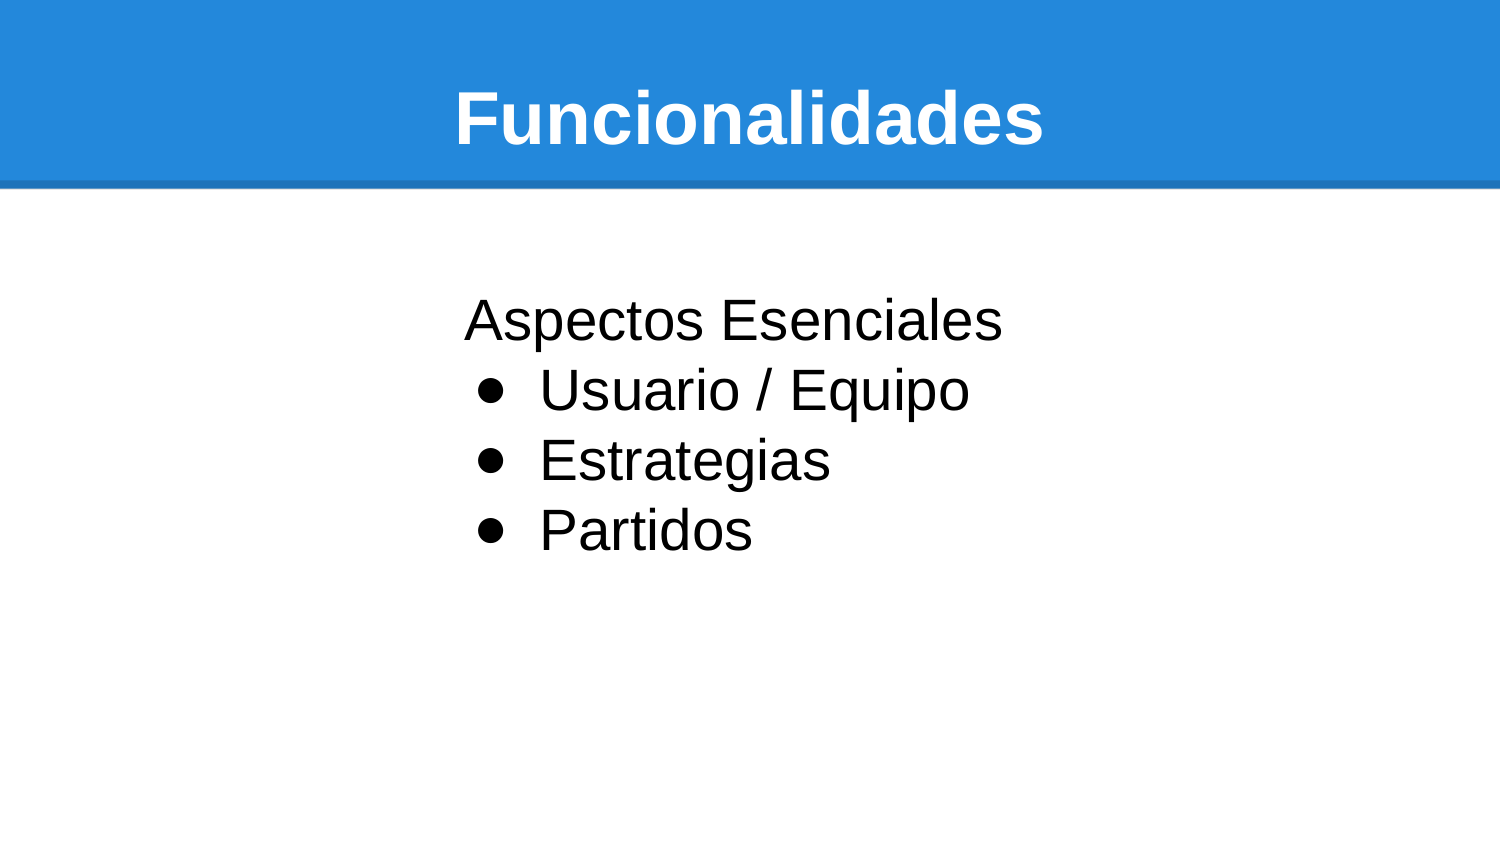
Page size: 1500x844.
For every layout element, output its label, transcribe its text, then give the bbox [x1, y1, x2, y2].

title Funcionalidades [75, 33, 1425, 175]
list Aspectos Esenciales Usuario / Equipo Estrategias Partidos [449, 267, 1132, 774]
